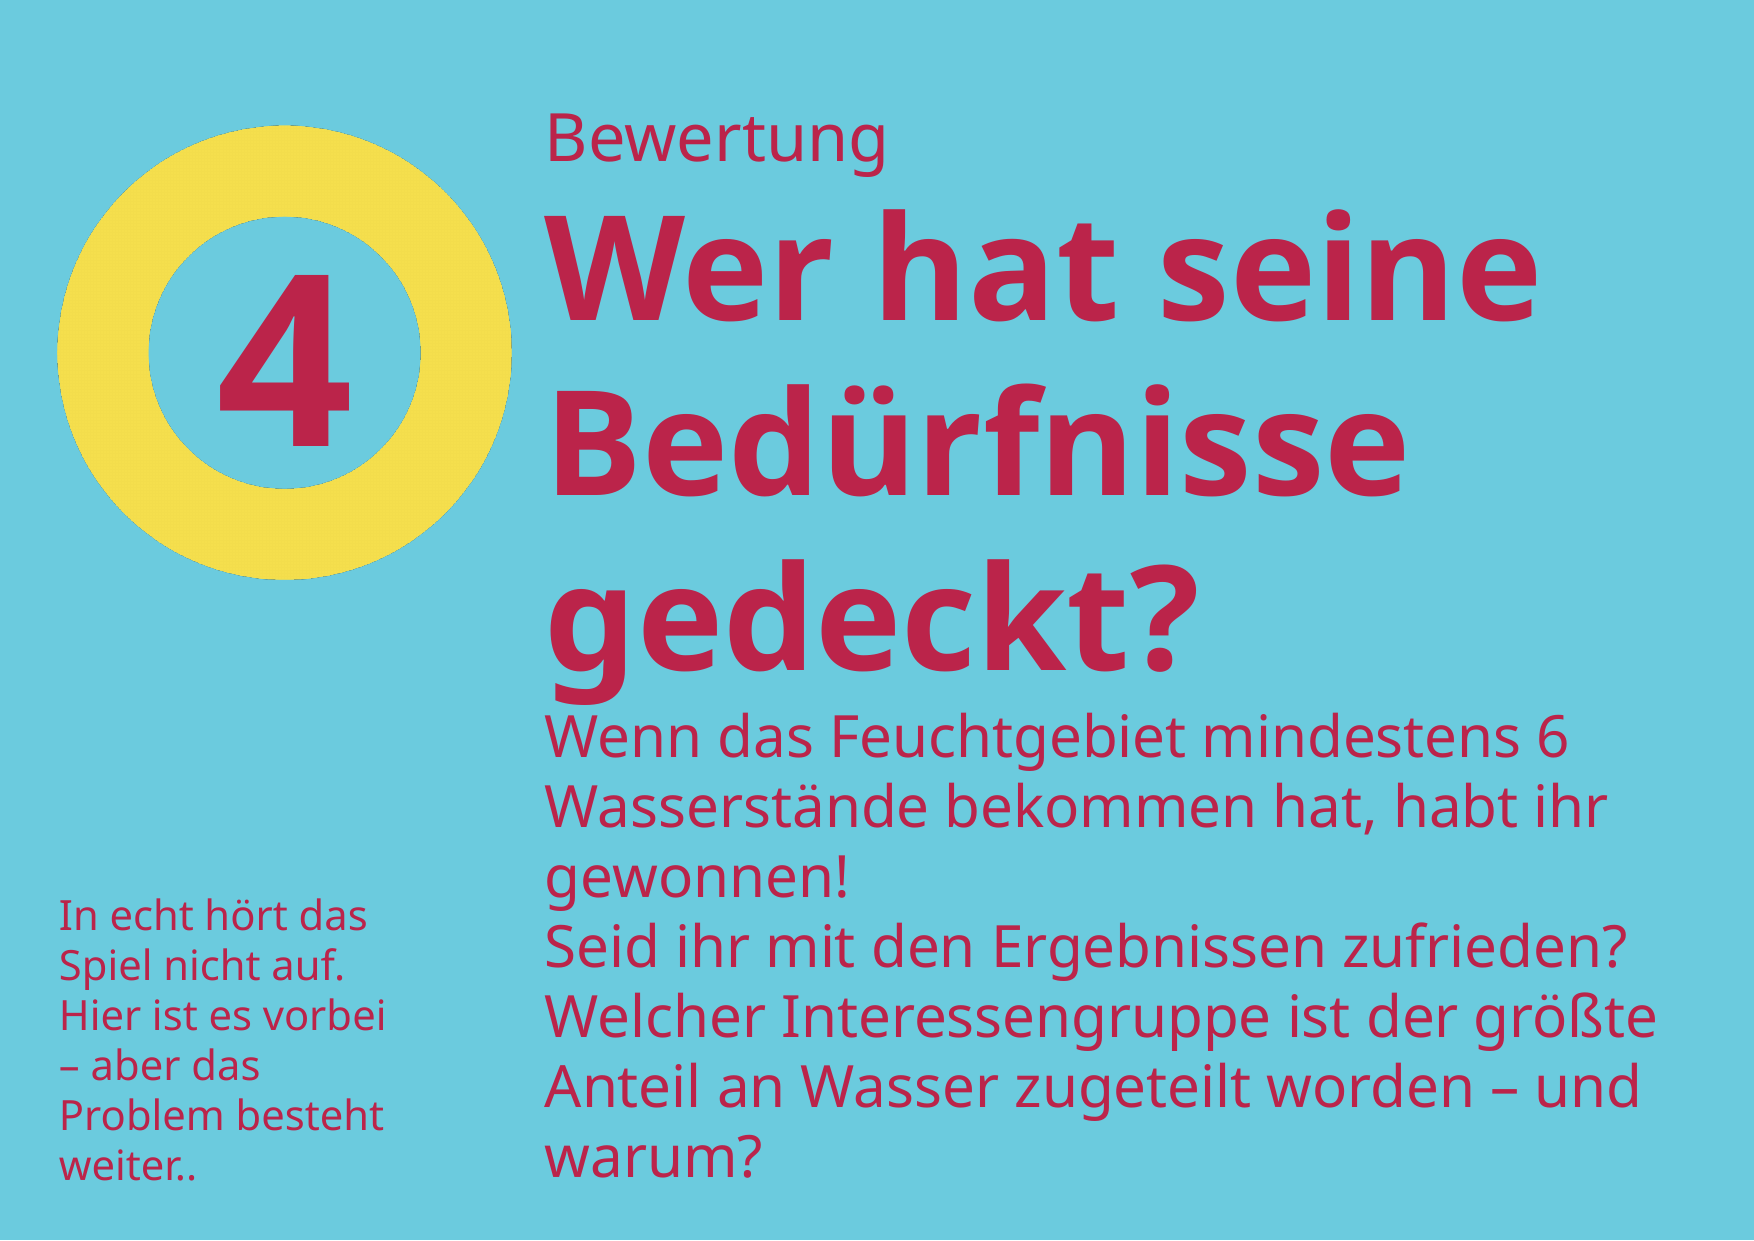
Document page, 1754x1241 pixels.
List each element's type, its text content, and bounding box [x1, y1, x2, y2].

text_box Bewertung Wer hat seine Bedürfnisse gedeckt? Wenn das Feuchtgebiet mindestens 6 Wasserstände bekommen hat, habt ihr gewonnen! Seid ihr mit den Ergebnissen zufrieden? Welcher Interessengruppe ist der größte Anteil an Wasser zugeteilt worden – und warum? [530, 87, 1734, 1197]
text_box In echt hört das Spiel nicht auf. Hier ist es vorbei – aber das Problem besteht weiter.. [44, 881, 432, 1197]
picture [57, 125, 512, 580]
